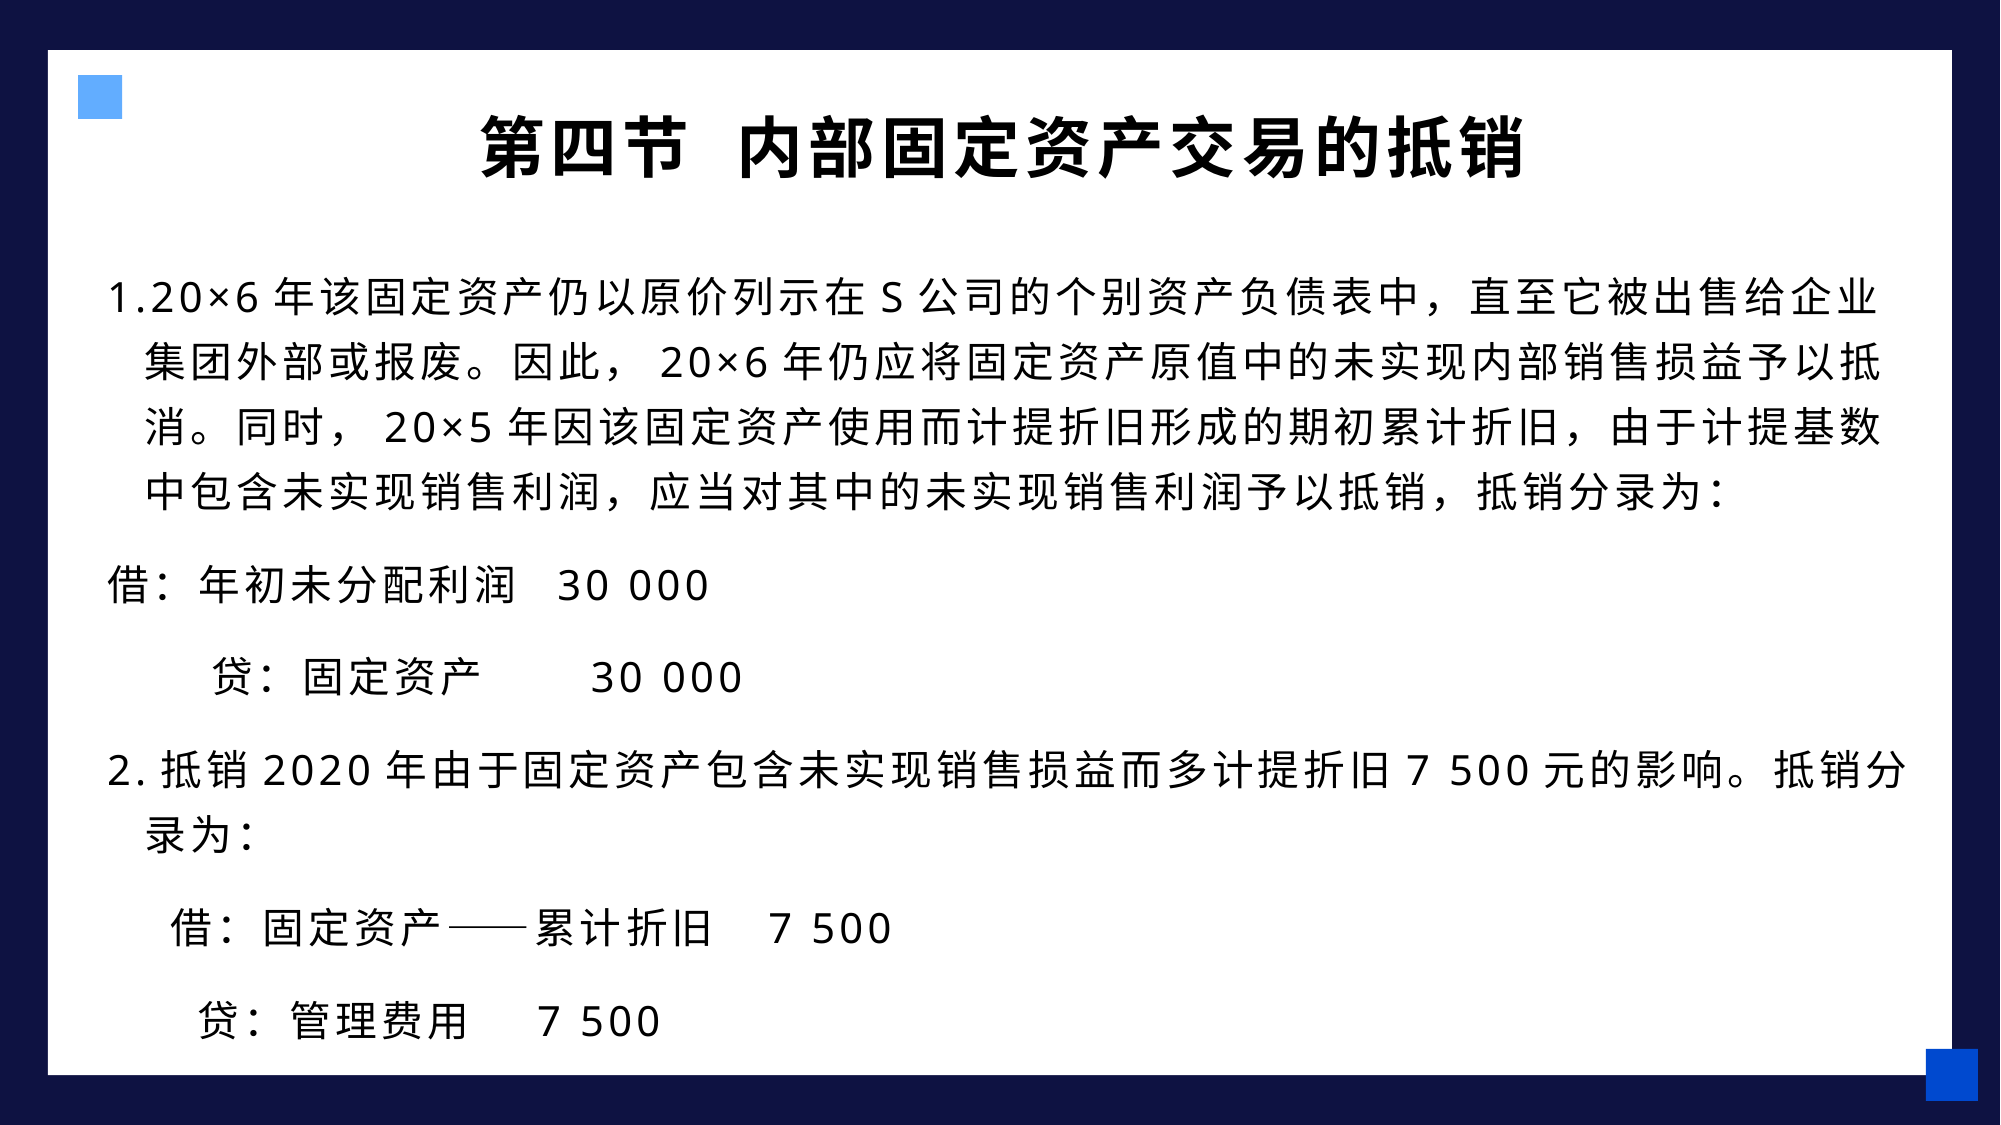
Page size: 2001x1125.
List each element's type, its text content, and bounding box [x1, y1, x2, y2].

list 1.20×6年该固定资产仍以原价列示在S公司的个别资产负债表中，直至它被出售给企业集团外部或报废。因此，20×6年仍应将固定资产原值中的未实现内部销售损益予以抵消。同时，20×5年因该固定资产使用而计提折旧形成的期初累计折旧，由于计提基数中包含未实现销售利润，应当对其中的未实现销售利润予以抵销，抵销分录为： 借：年初未分配利润 30 000 贷：固定资产 30 000 2.抵销2020年由于固定资产包含未实现销售损益而多计提折旧7 500元的影响。抵销分录为： 借：固定资产——累计折旧 7 500 贷：管理费用 7 500 [90, 255, 1933, 975]
text_box 第四节 内部固定资产交易的抵销 [376, 75, 1625, 200]
